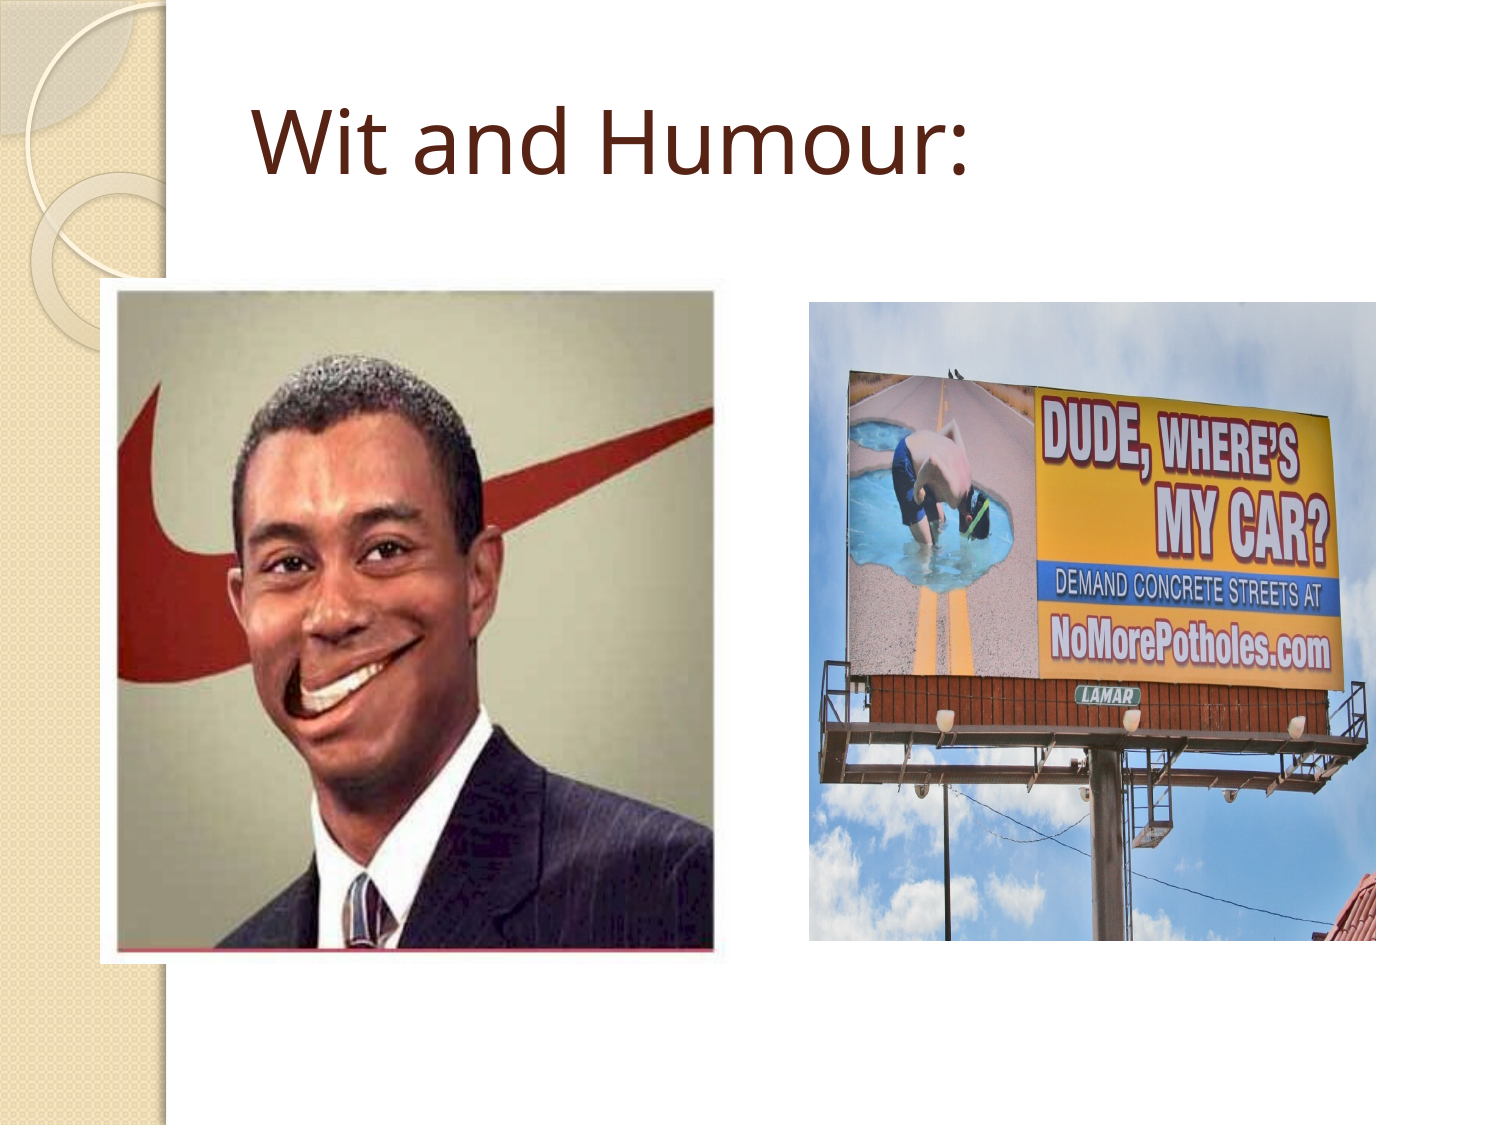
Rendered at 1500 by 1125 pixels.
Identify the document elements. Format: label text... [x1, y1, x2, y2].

title Wit and Humour: [235, 45, 1466, 233]
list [100, 278, 732, 965]
picture [808, 302, 1377, 941]
